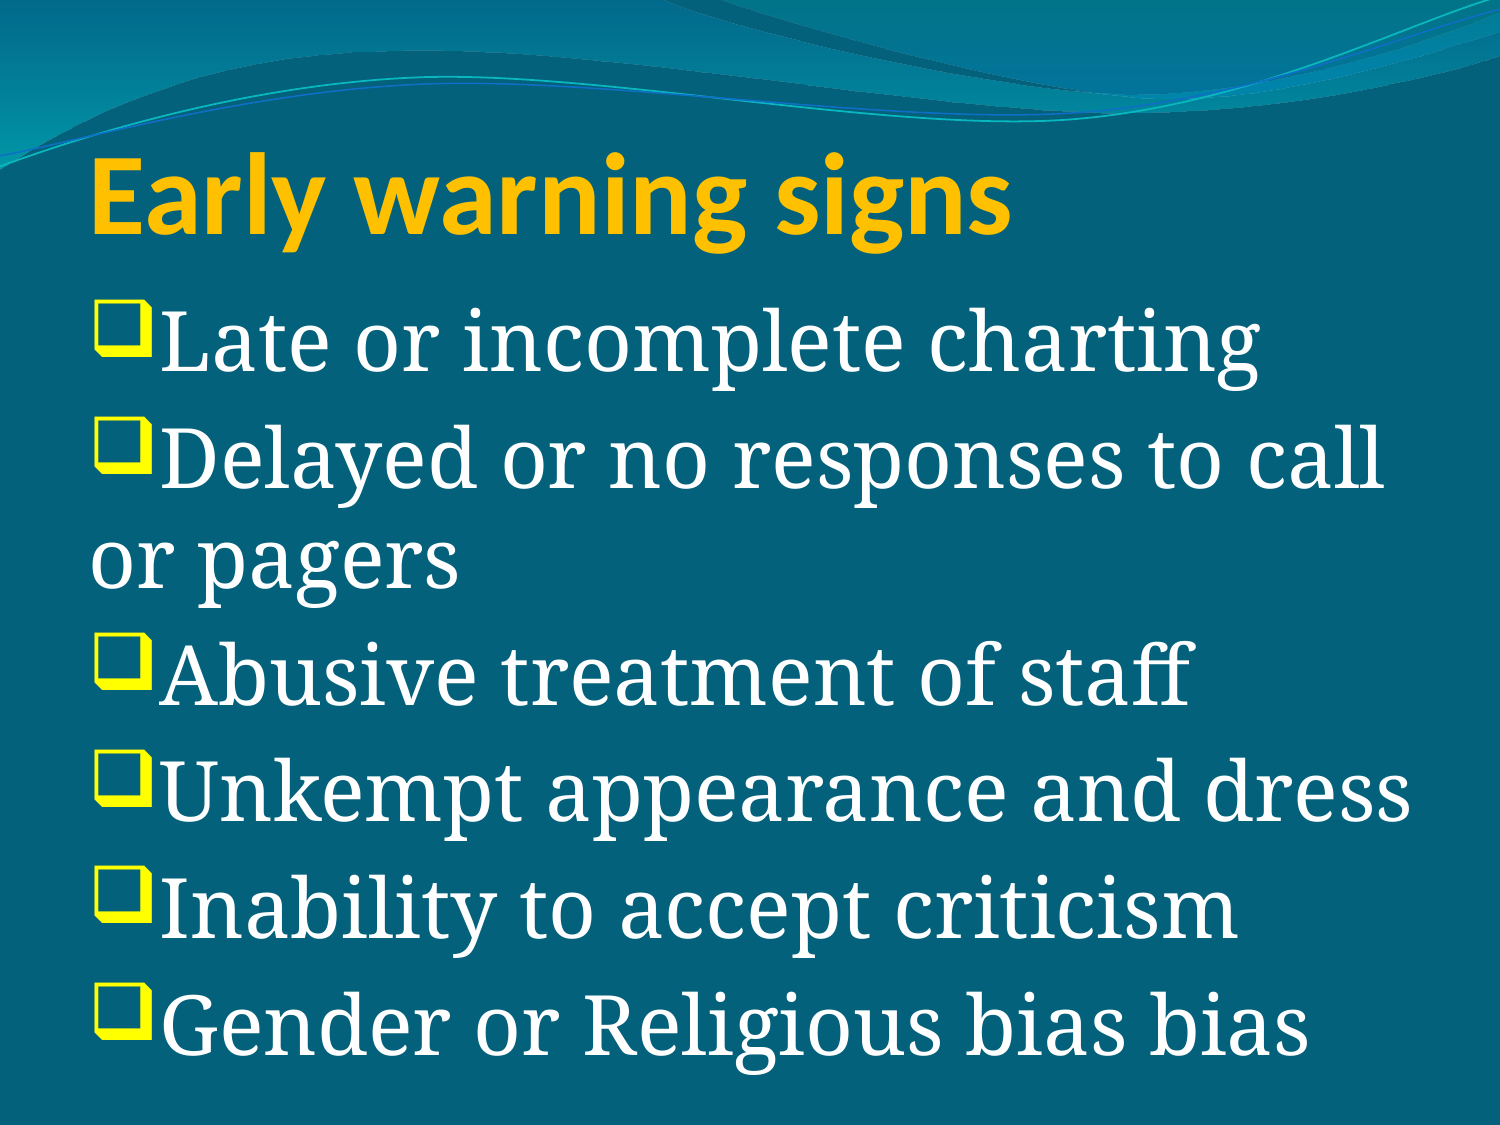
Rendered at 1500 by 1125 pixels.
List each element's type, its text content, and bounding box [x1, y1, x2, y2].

title Early warning signs [88, 127, 1500, 258]
subtitle Late or incomplete charting Delayed or no responses to call or pagers Abusive treatment of staff Unkempt appearance and dress Inability to accept criticism Gender or Religious bias bias [88, 281, 1500, 1088]
